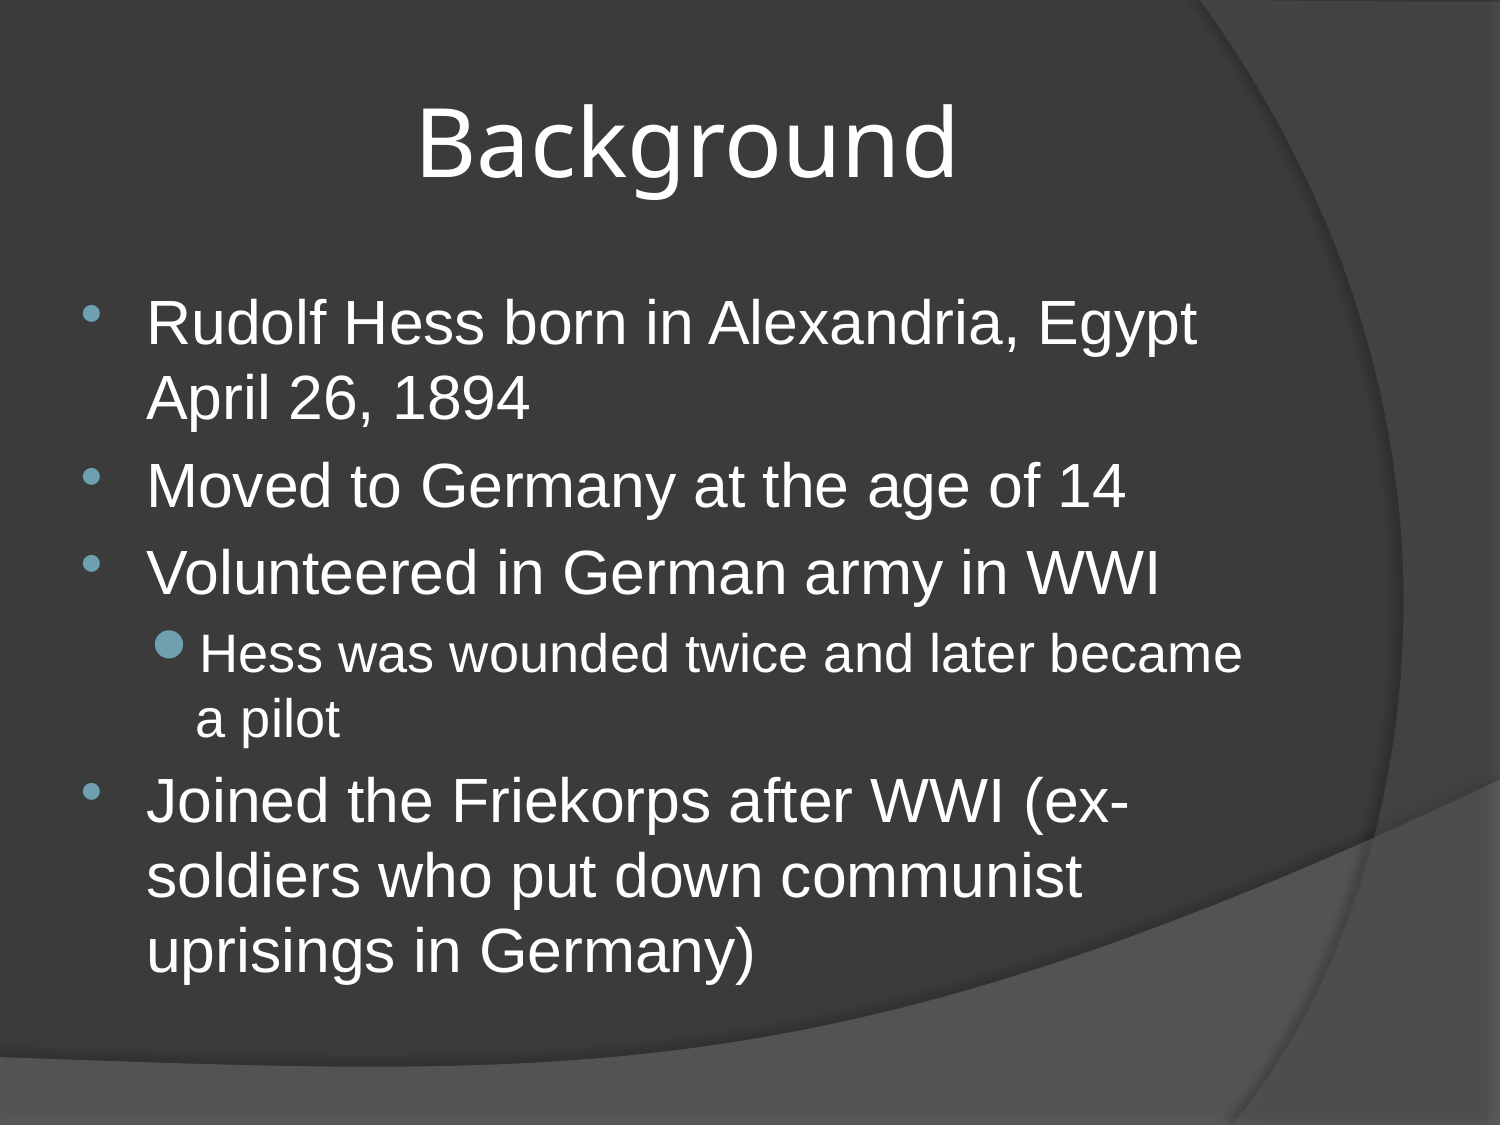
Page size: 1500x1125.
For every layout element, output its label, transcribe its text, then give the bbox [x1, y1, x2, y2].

title Background [75, 45, 1300, 233]
list Rudolf Hess born in Alexandria, Egypt April 26, 1894 Moved to Germany at the age of 14 Volunteered in German army in WWI Hess was wounded twice and later became a pilot Joined the Friekorps after WWI (ex-soldiers who put down communist uprisings in Germany) [62, 275, 1288, 1018]
